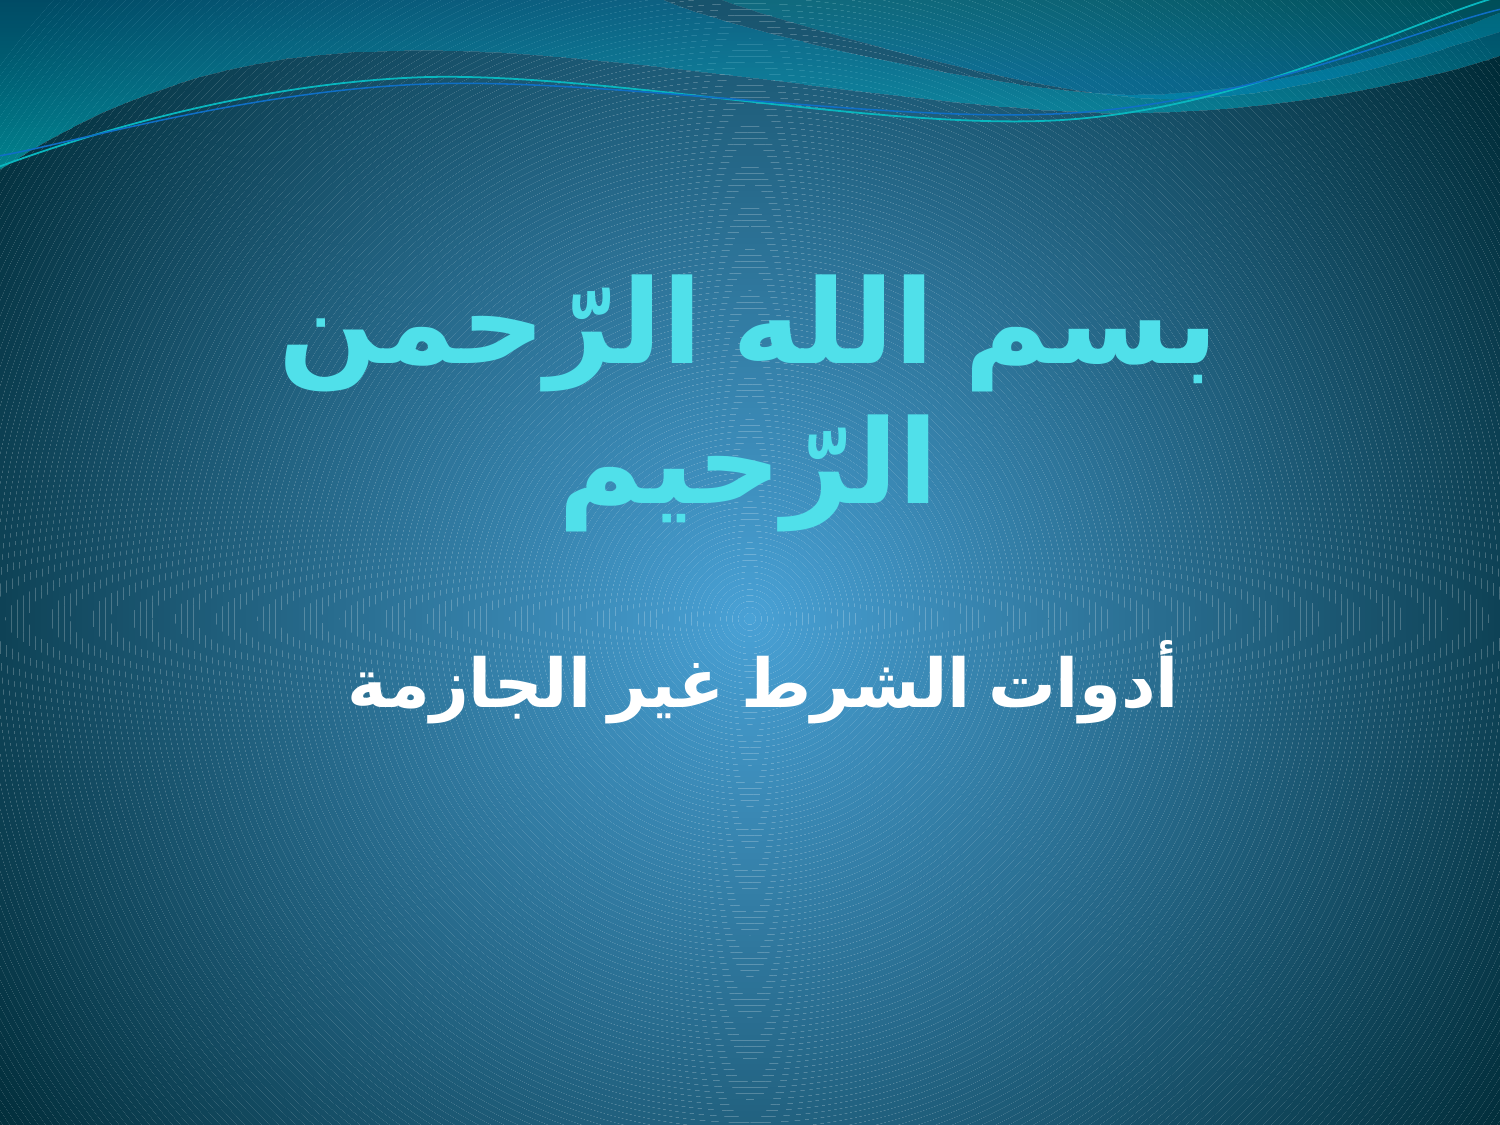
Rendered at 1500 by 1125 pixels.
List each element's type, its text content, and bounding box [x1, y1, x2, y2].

title بسم الله الرّحمن الرّحيم [112, 281, 1388, 528]
subtitle أدوات الشرط غير الجازمة [339, 632, 1184, 750]
